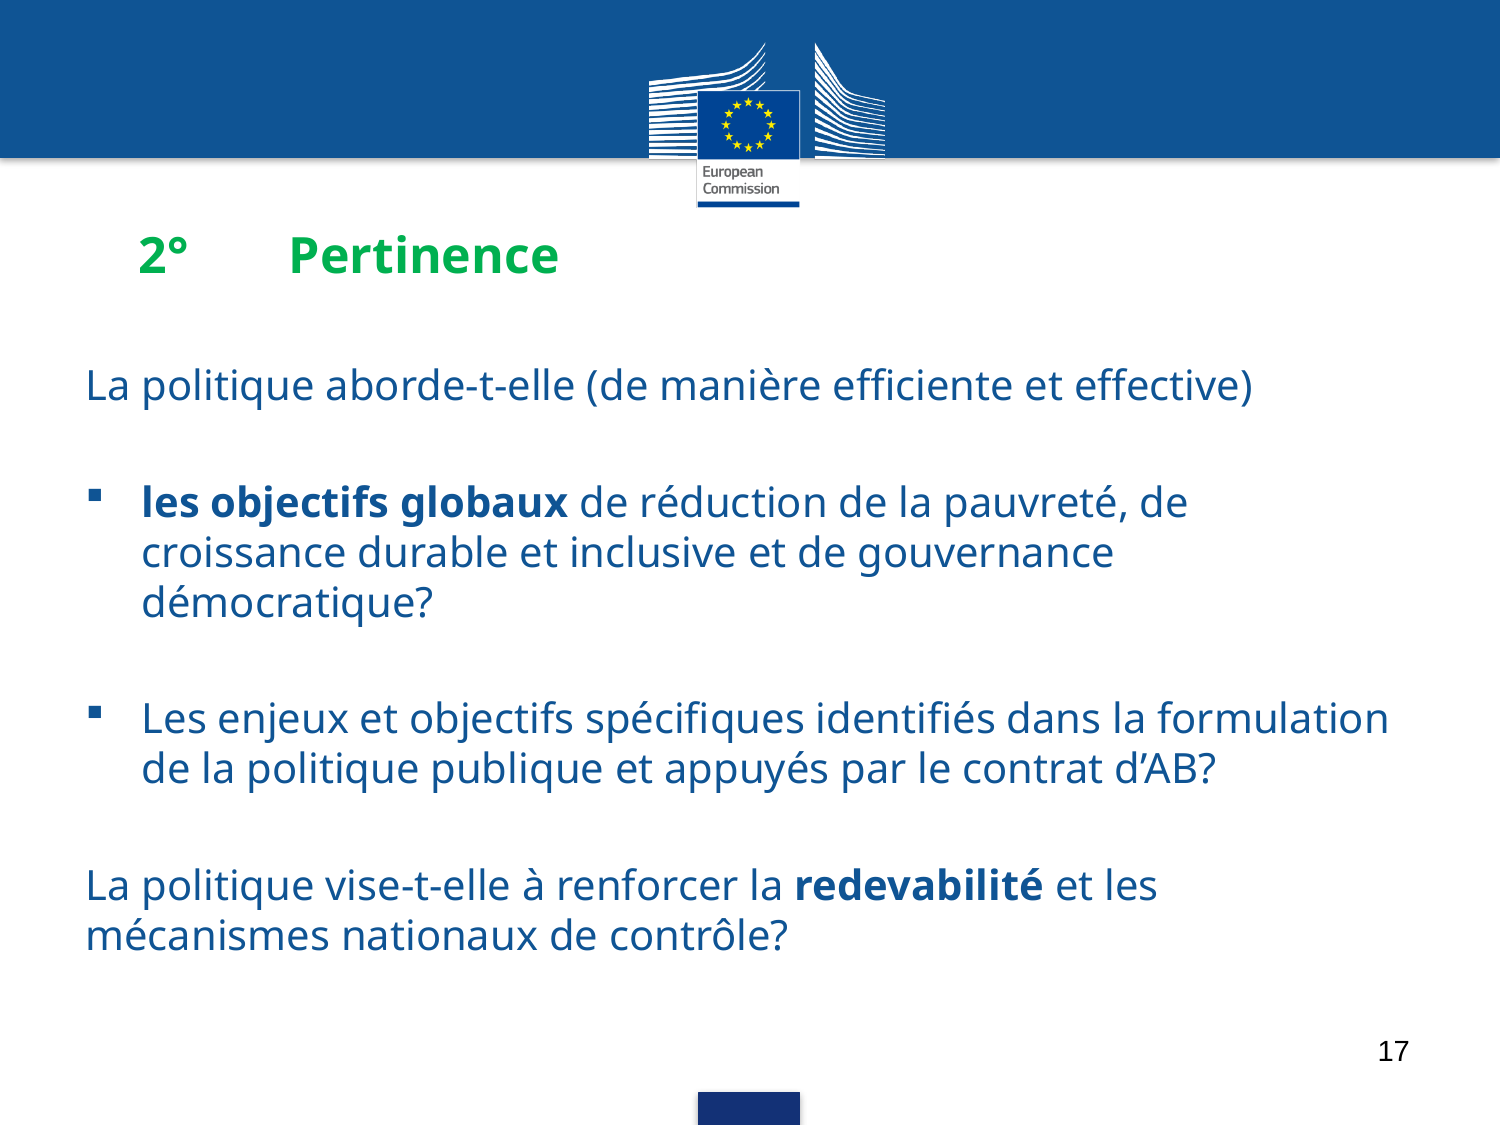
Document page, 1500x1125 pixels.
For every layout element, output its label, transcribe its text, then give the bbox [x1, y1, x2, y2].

title 2° Pertinence [64, 187, 1416, 320]
picture [649, 42, 885, 187]
slide_number 17 [1074, 1024, 1426, 1103]
list La politique aborde-t-elle (de manière efficiente et effective) les objectifs globaux de réduction de la pauvreté, de croissance durable et inclusive et de gouvernance démocratique? Les enjeux et objectifs spécifiques identifiés dans la formulation de la politique publique et appuyés par le contrat d’AB? La politique vise-t-elle à renforcer la redevabilité et les mécanismes nationaux de contrôle? [70, 292, 1421, 919]
